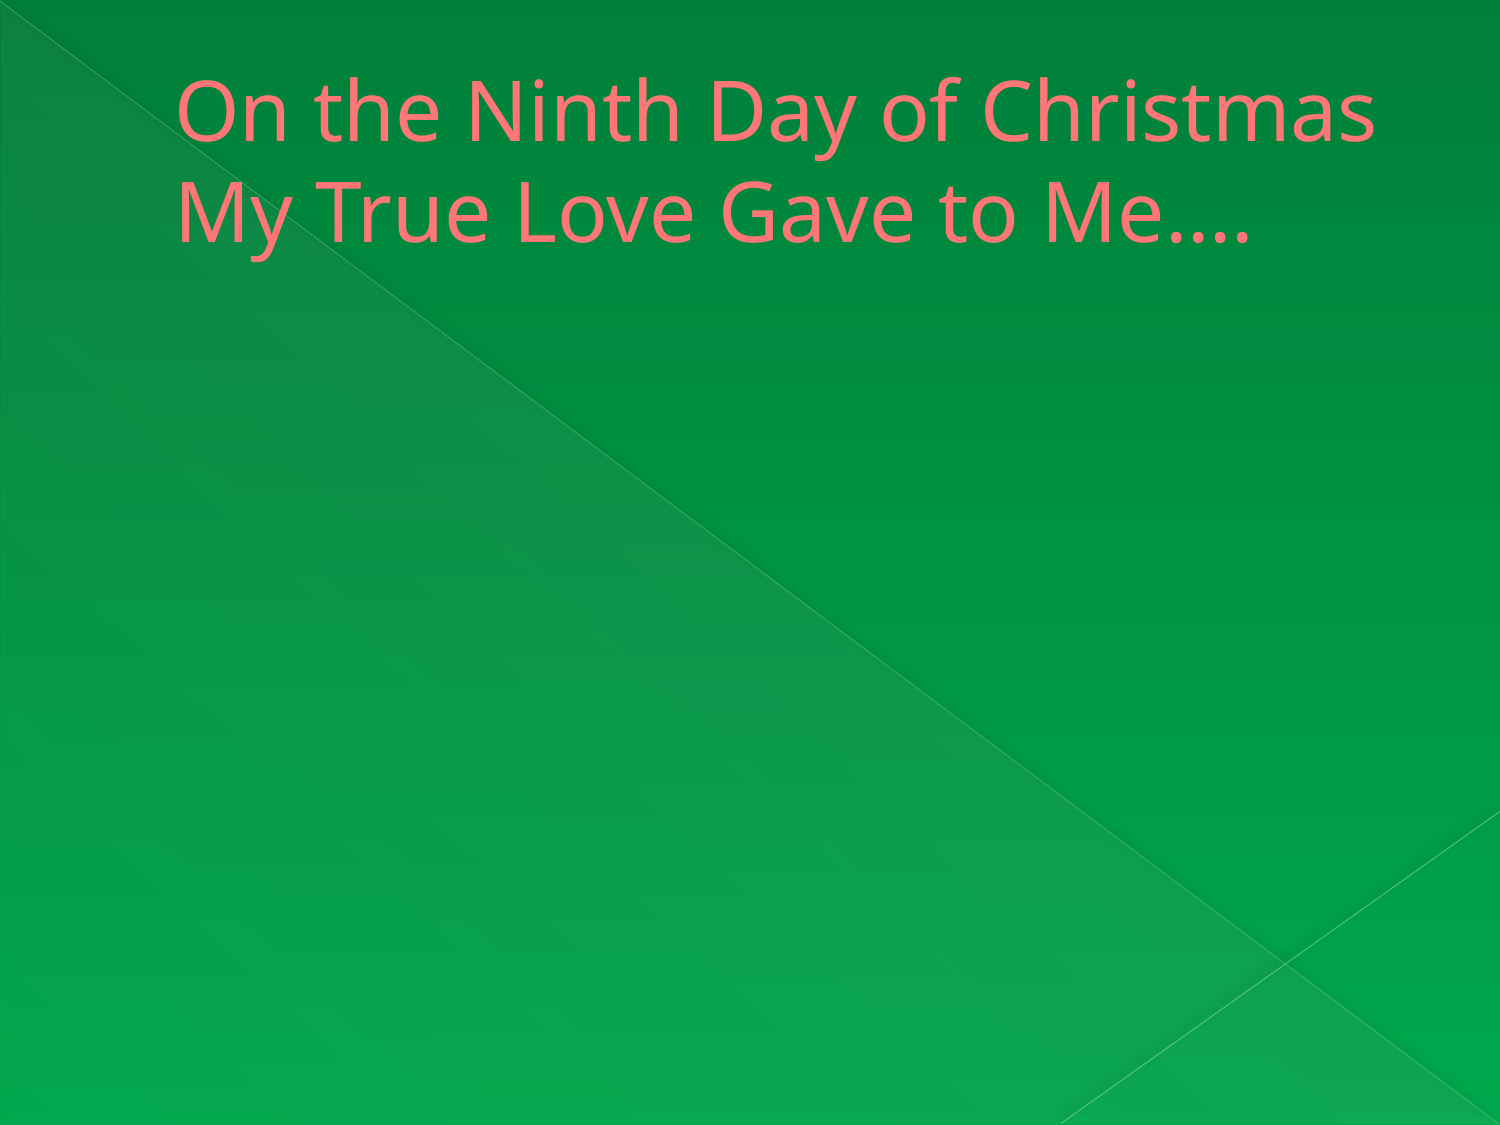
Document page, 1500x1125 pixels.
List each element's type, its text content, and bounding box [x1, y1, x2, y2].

title On the Ninth Day of Christmas My True Love Gave to Me…. [75, 43, 1425, 274]
